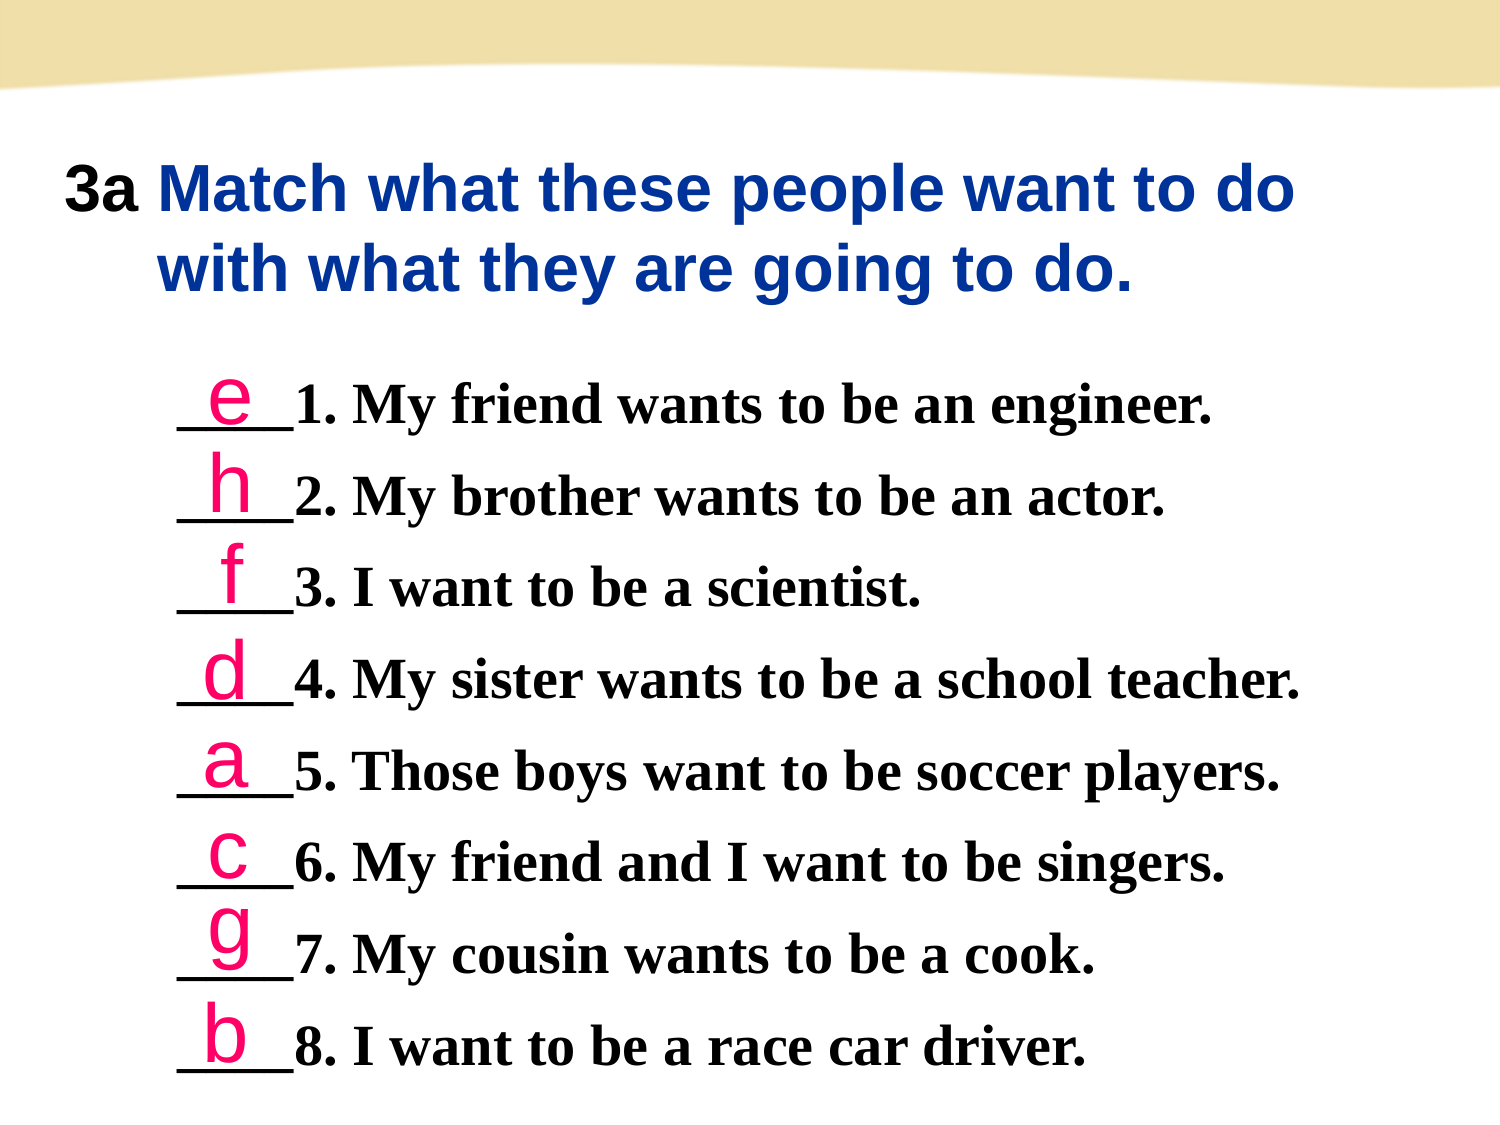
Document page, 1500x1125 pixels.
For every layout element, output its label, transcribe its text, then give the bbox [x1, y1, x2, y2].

text_box f [205, 512, 288, 628]
text_box a [187, 696, 270, 812]
picture [0, 0, 1500, 1125]
text_box e [192, 333, 275, 421]
text_box 3a Match what these people want to do with what they are going to do. [49, 137, 1413, 393]
text_box b [187, 971, 270, 1087]
text_box g [192, 862, 275, 978]
text_box c [192, 787, 275, 862]
text_box ____1. My friend wants to be an engineer. ____2. My brother wants to be an actor. ____3. I want to be a scientist. ____4. My sister wants to be a school teacher. ____5. Those boys want to be soccer players. ____6. My friend and I want to be singers. ____7. My cousin wants to be a cook. ____8. I want to be a race car driver. [162, 336, 1338, 1125]
text_box h [192, 421, 275, 537]
text_box d [187, 608, 270, 696]
